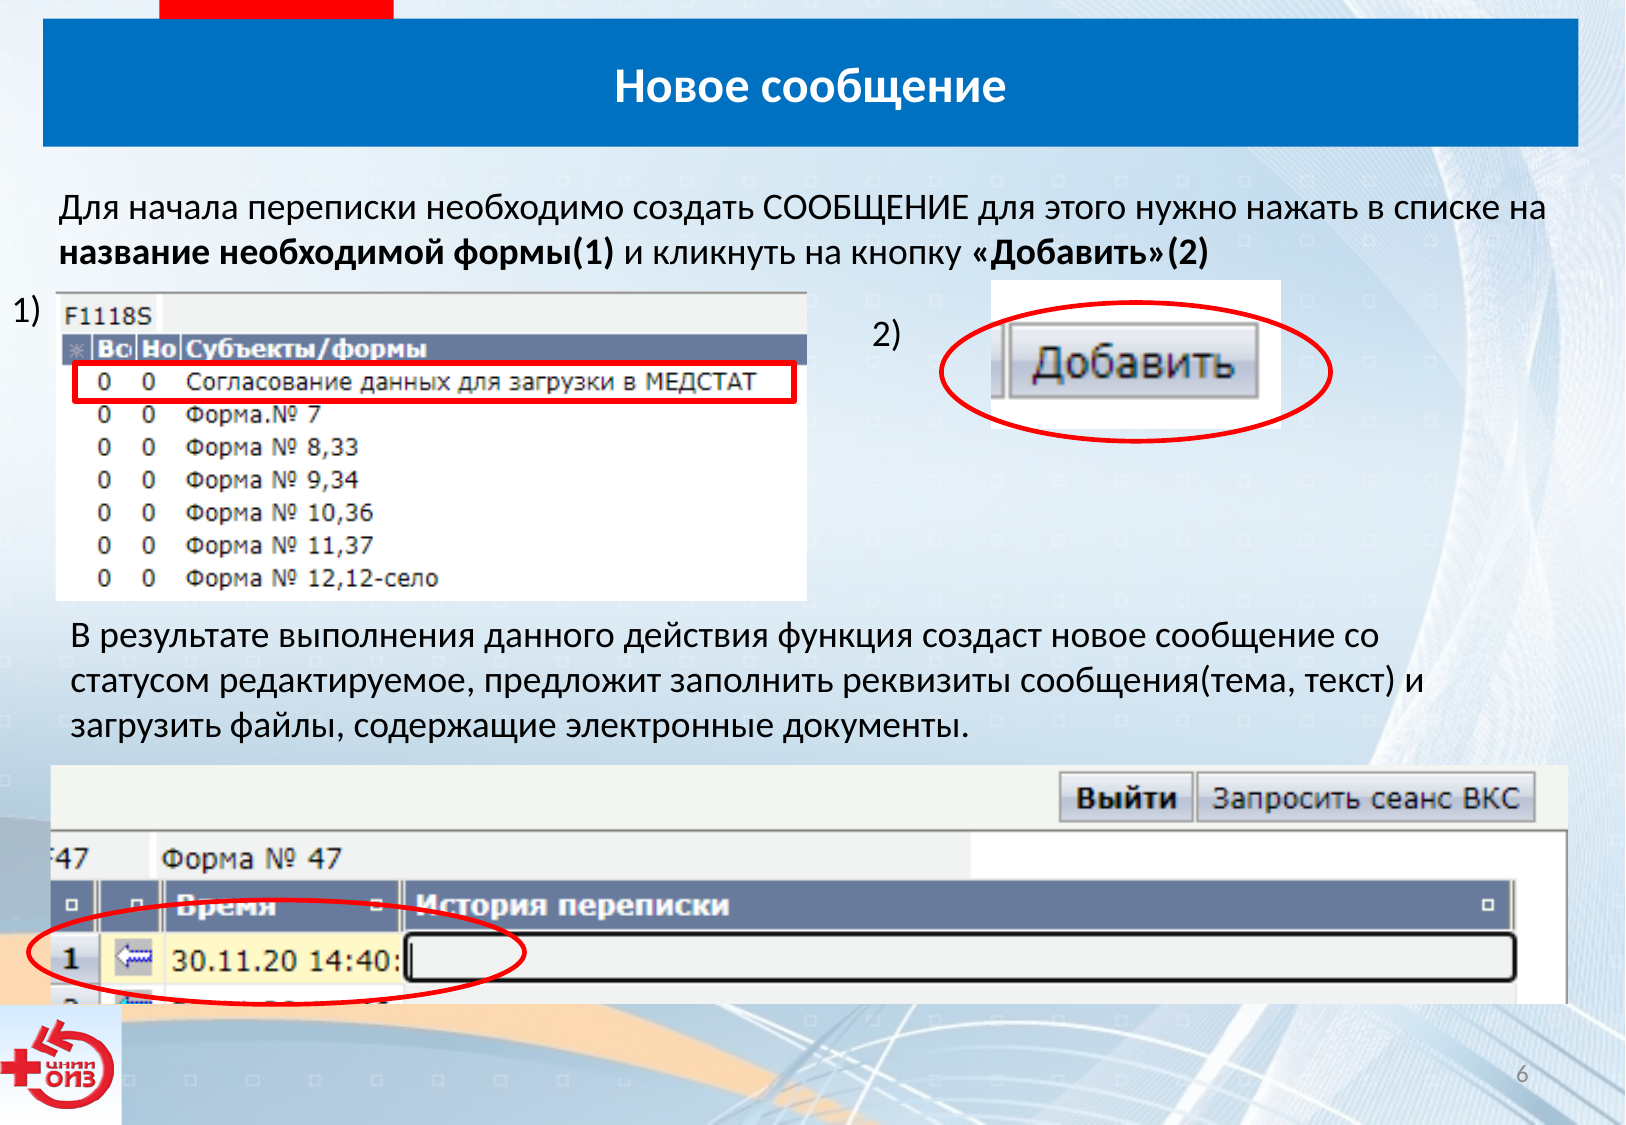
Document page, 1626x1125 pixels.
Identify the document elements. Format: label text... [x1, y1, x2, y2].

text_box В результате выполнения данного действия функция создаст новое сообщение со статусом редактируемое, предложит заполнить реквизиты сообщения(тема, текст) и загрузить файлы, содержащие электронные документы. [55, 602, 1521, 752]
picture [50, 765, 1569, 1004]
text_box Для начала переписки необходимо создать СООБЩЕНИЕ для этого нужно нажать в списке на название необходимой формы(1) и кликнуть на кнопку «Добавить»(2) [43, 174, 1575, 280]
text_box [157, 0, 396, 21]
slide_number 6 [1164, 1042, 1544, 1103]
text_box 2) [857, 302, 918, 362]
picture [0, 1005, 122, 1125]
text_box [1054, 437, 1218, 444]
picture [55, 291, 808, 601]
picture [990, 280, 1281, 429]
text_box [26, 931, 45, 974]
text_box [939, 325, 985, 418]
title Новое сообщение [41, 17, 1580, 149]
text_box [1287, 325, 1333, 418]
text_box 1) [0, 277, 57, 338]
